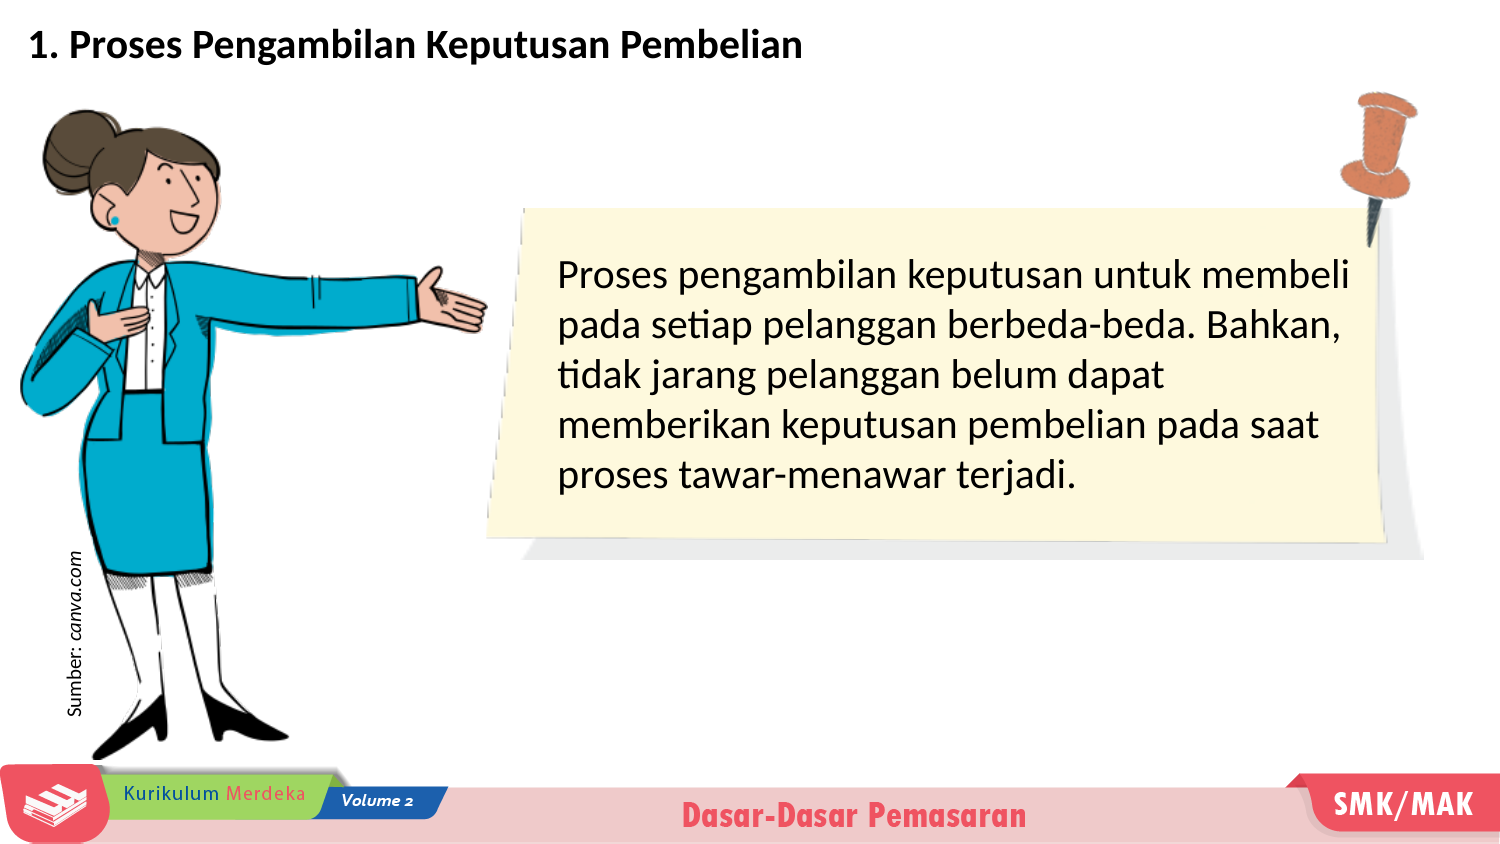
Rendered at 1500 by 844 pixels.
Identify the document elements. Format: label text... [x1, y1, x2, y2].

text_box 1. Proses Pengambilan Keputusan Pembelian [12, 9, 1125, 75]
picture [0, 764, 1500, 844]
picture [19, 85, 1437, 760]
